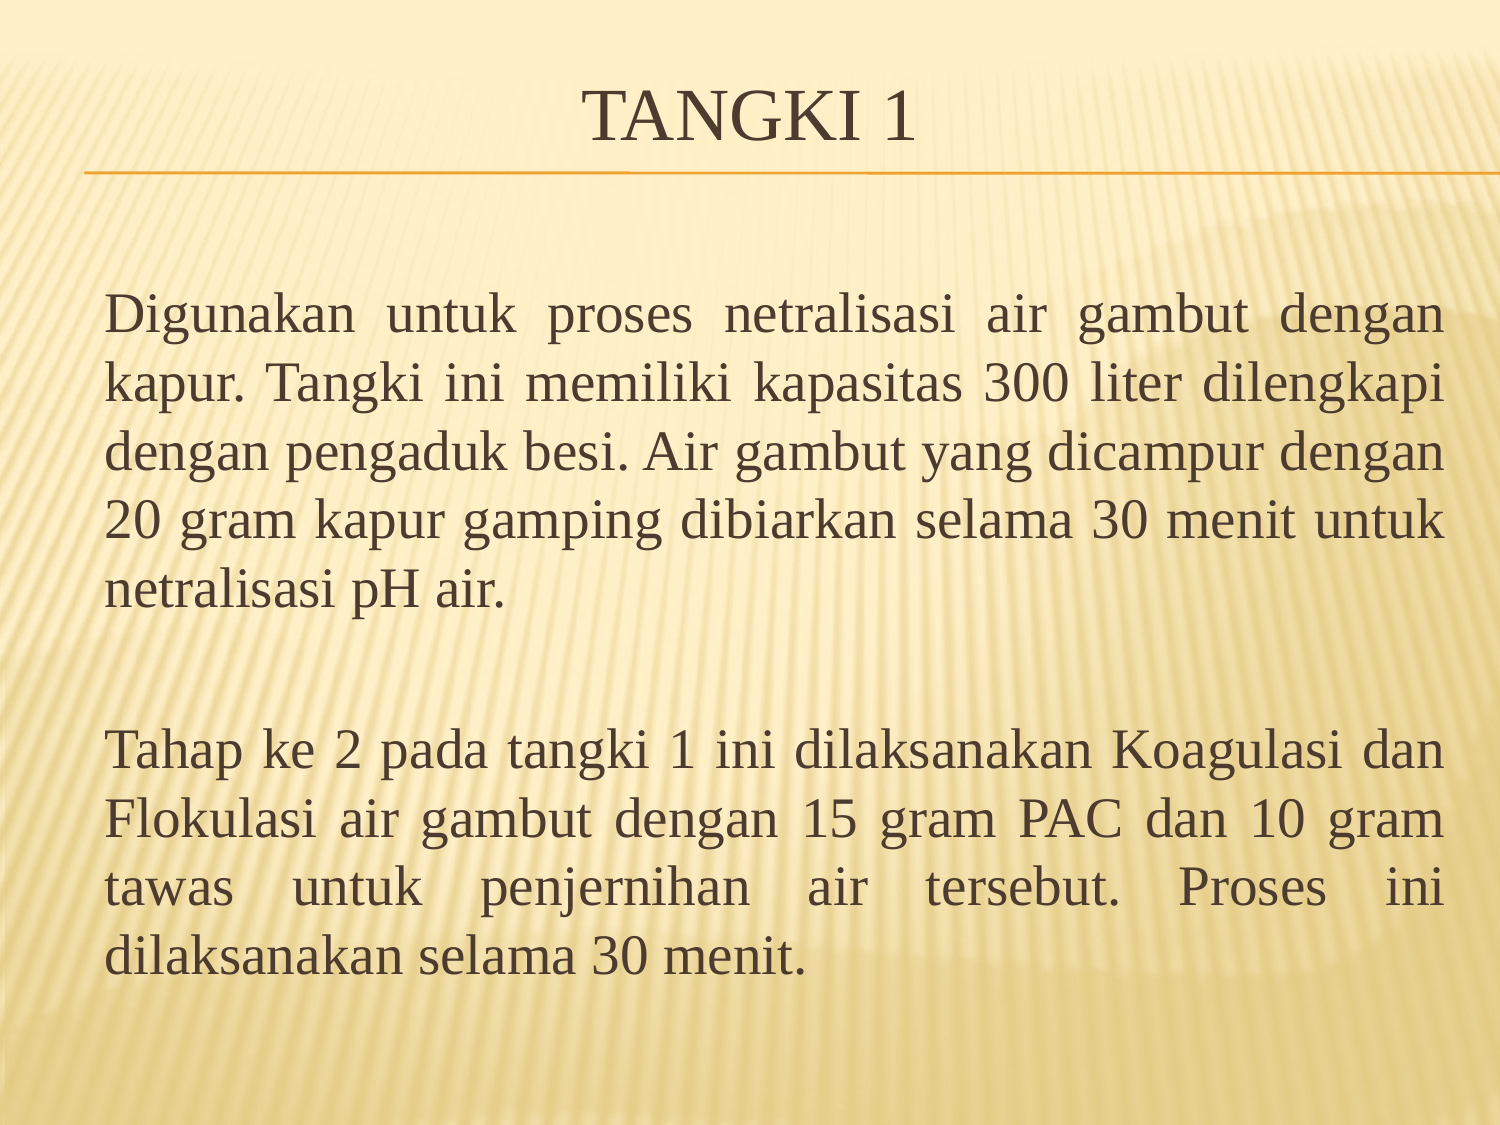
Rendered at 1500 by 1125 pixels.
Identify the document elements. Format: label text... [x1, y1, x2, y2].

list Digunakan untuk proses netralisasi air gambut dengan kapur. Tangki ini memiliki kapasitas 300 liter dilengkapi dengan pengaduk besi. Air gambut yang dicampur dengan 20 gram kapur gamping dibiarkan selama 30 menit untuk netralisasi pH air. Tahap ke 2 pada tangki 1 ini dilaksanakan Koagulasi dan Flokulasi air gambut dengan 15 gram PAC dan 10 gram tawas untuk penjernihan air tersebut. Proses ini dilaksanakan selama 30 menit. [37, 187, 1463, 1075]
title Tangki 1 [75, 45, 1425, 175]
